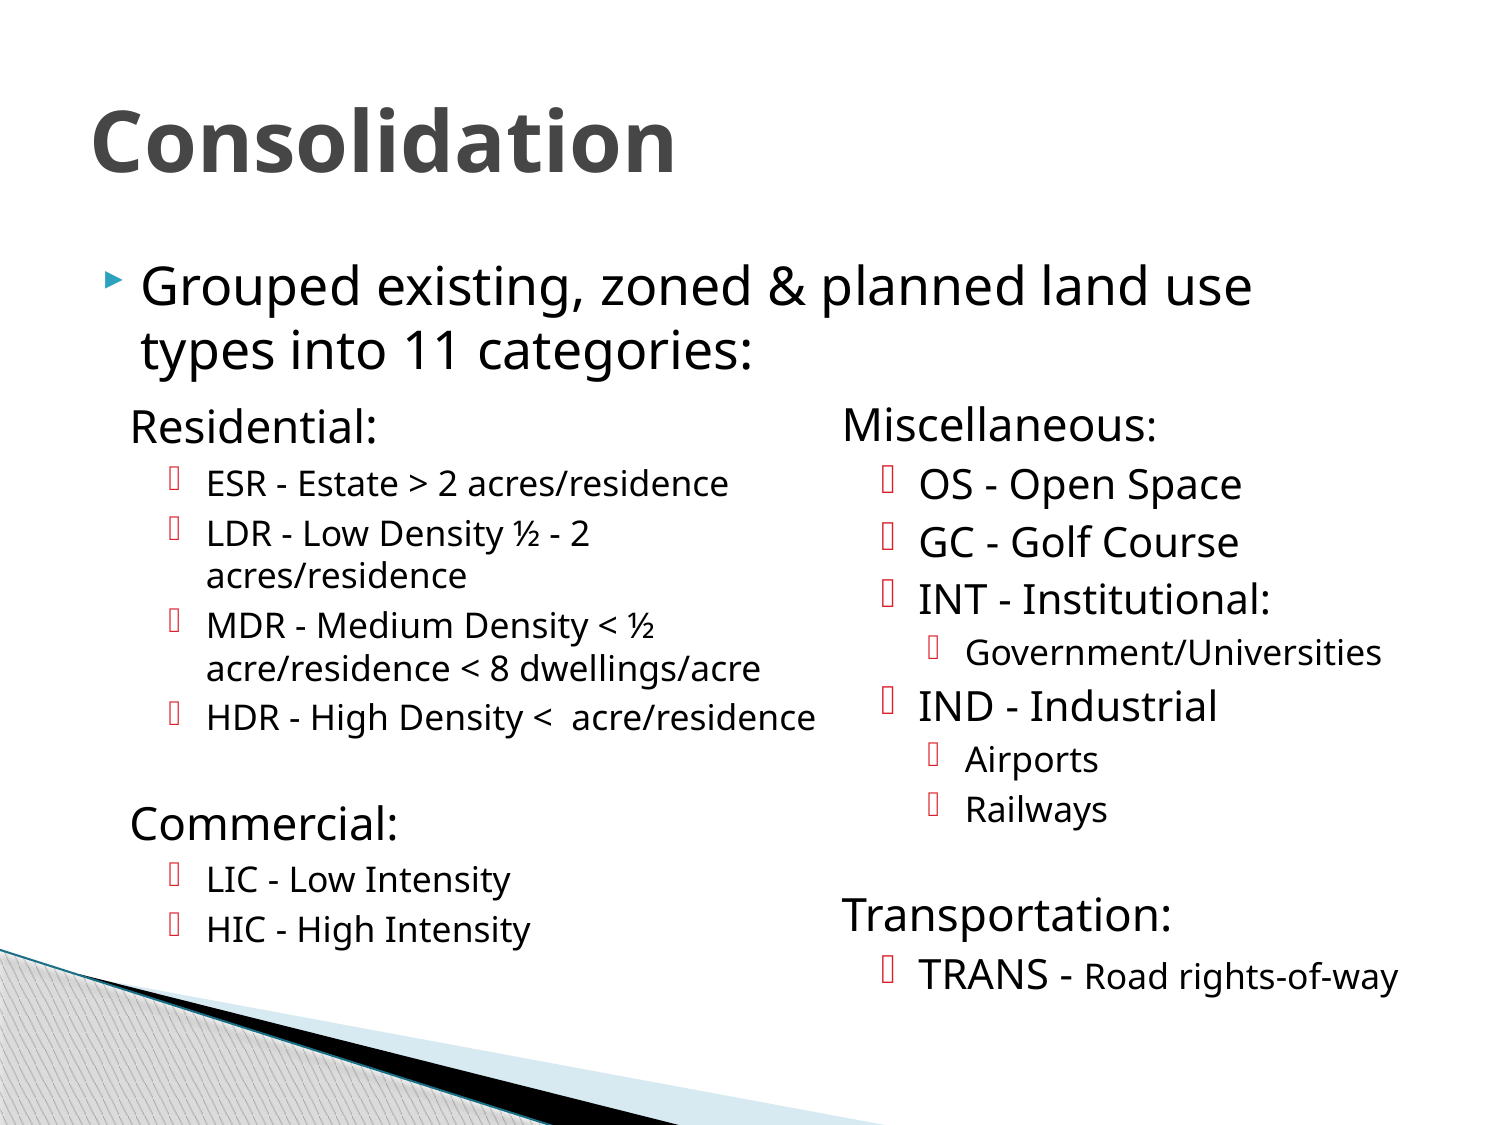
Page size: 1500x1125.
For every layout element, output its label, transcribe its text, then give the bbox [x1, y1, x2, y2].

text_box Grouped existing, zoned & planned land use types into 11 categories: [70, 244, 1384, 389]
text_box Miscellaneous: OS - Open Space GC - Golf Course INT - Institutional: Government/Universities IND - Industrial Airports Railways Transportation: TRANS - Road rights-of-way [762, 388, 1500, 1100]
title Consolidation [75, 45, 1425, 233]
